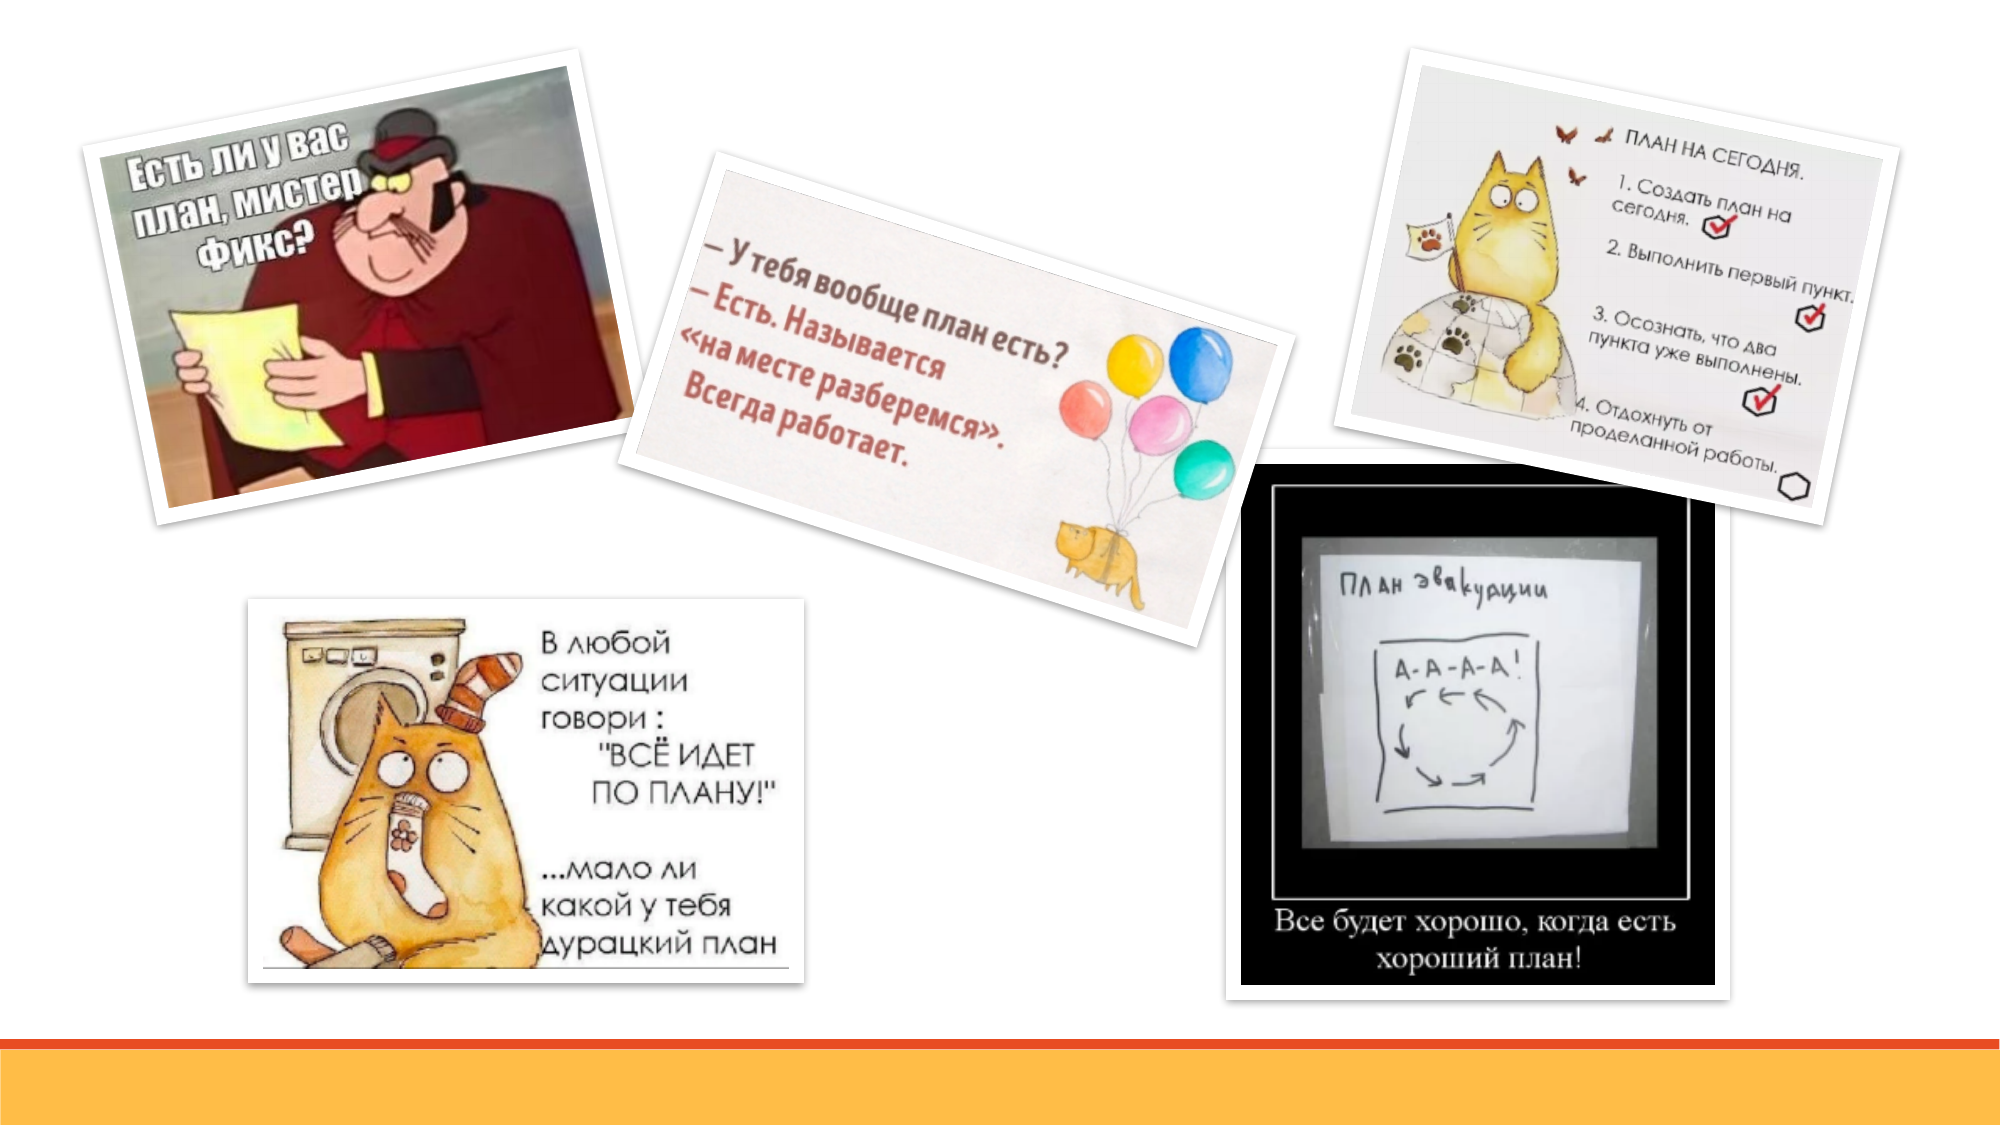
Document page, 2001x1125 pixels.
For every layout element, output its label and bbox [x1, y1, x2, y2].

picture [261, 613, 790, 970]
picture [100, 67, 634, 508]
picture [637, 66, 1882, 986]
